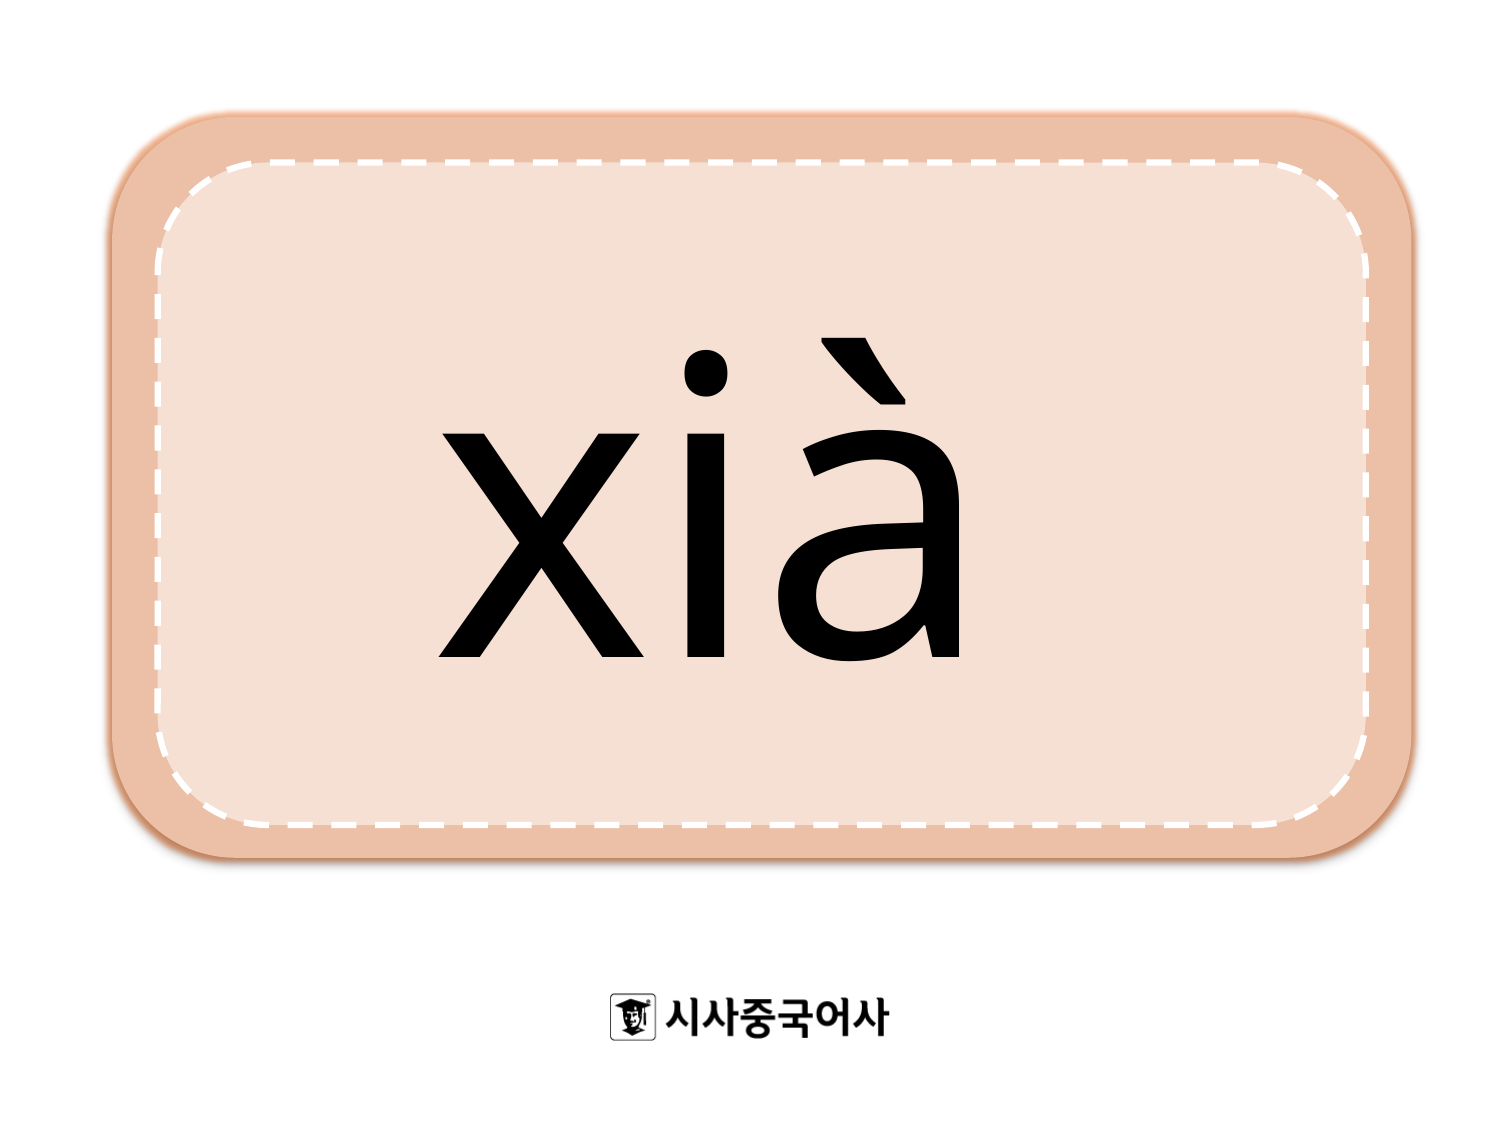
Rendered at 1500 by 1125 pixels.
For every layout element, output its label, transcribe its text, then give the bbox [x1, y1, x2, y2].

picture [602, 987, 898, 1047]
text_box xià [162, 159, 1371, 823]
